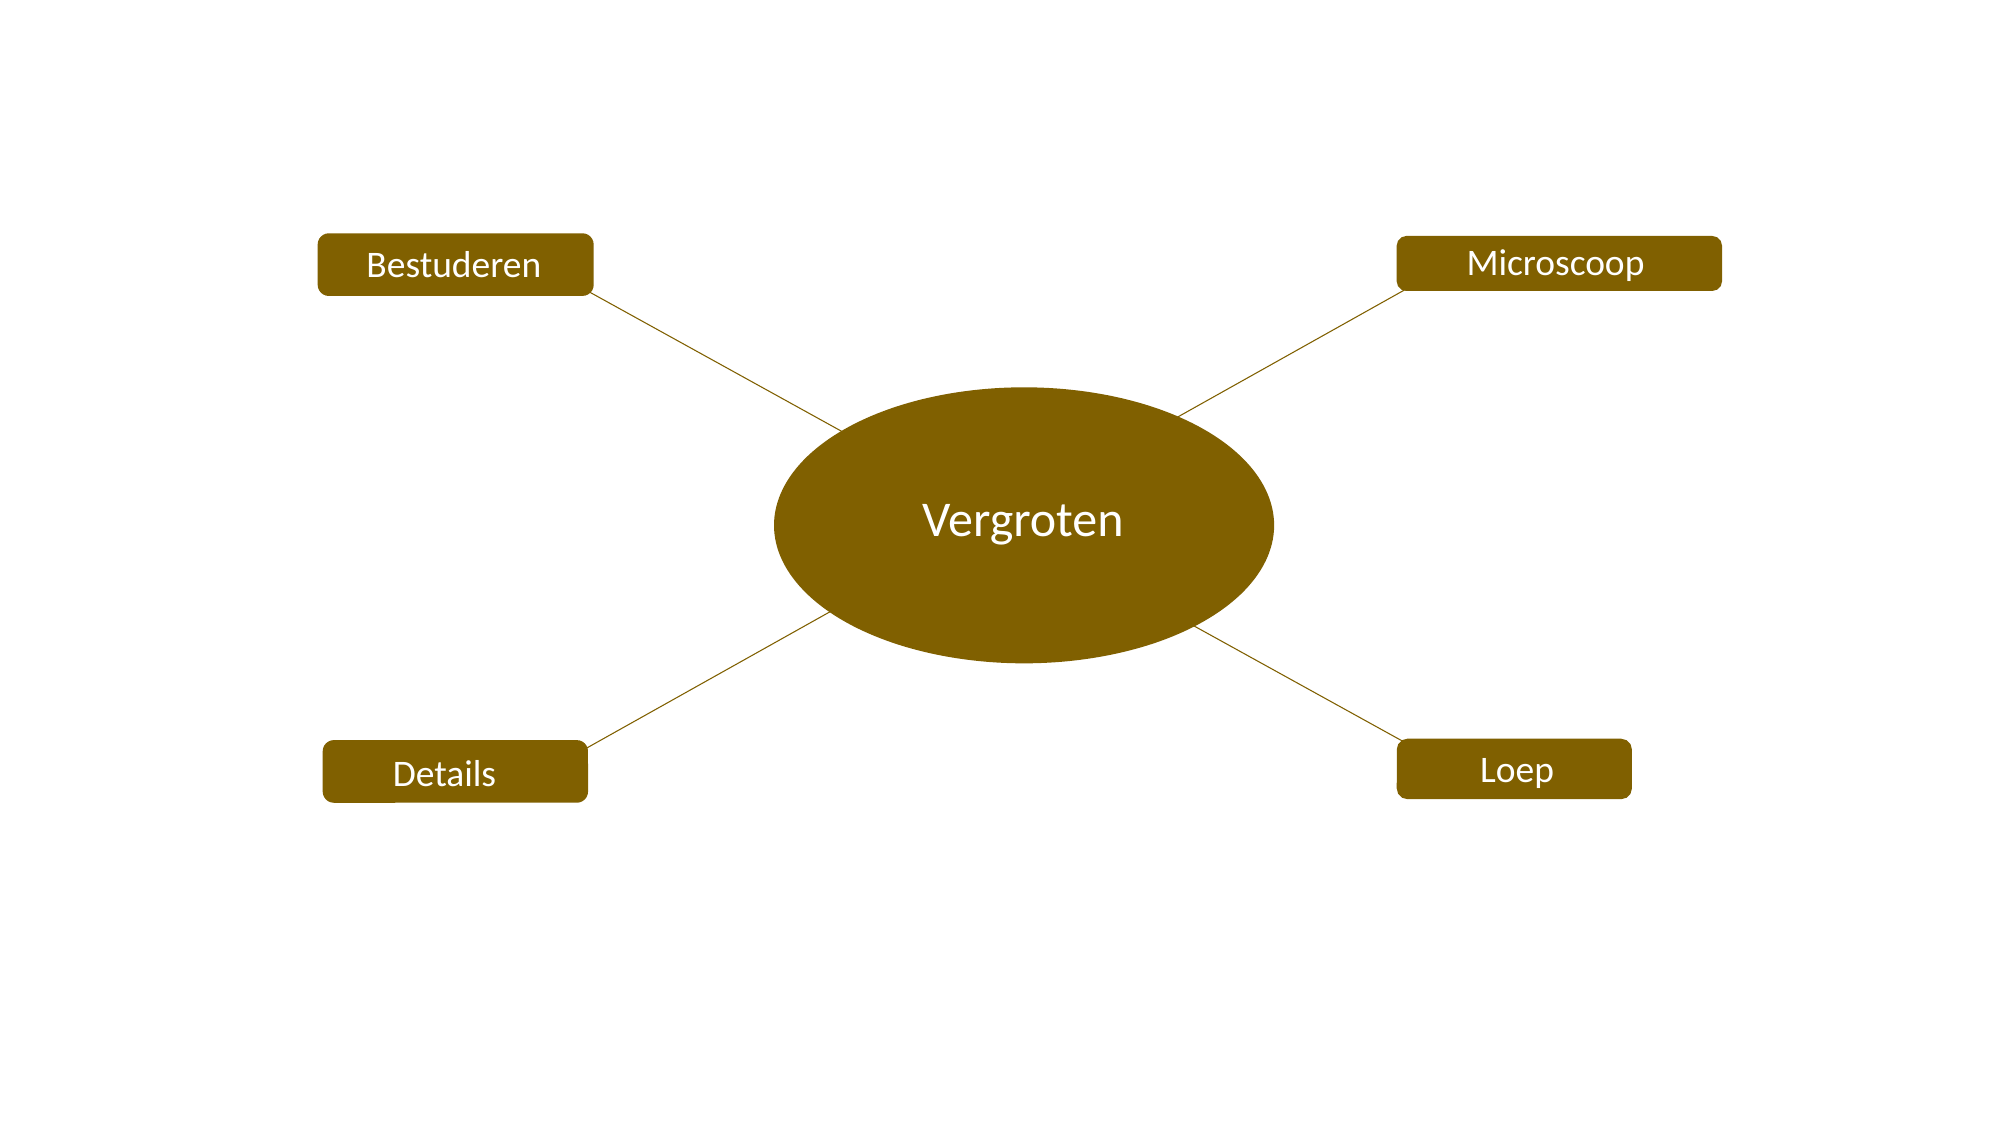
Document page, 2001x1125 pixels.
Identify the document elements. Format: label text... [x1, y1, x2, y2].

text_box [1396, 235, 1443, 291]
text_box [327, 756, 589, 803]
text_box Details [318, 741, 582, 801]
text_box [317, 233, 573, 296]
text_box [573, 271, 1437, 756]
text_box Microscoop [1443, 230, 1760, 291]
text_box Bestuderen [351, 232, 720, 293]
text_box [1396, 738, 1626, 800]
text_box Loep [1465, 737, 1723, 798]
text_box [586, 290, 1437, 760]
